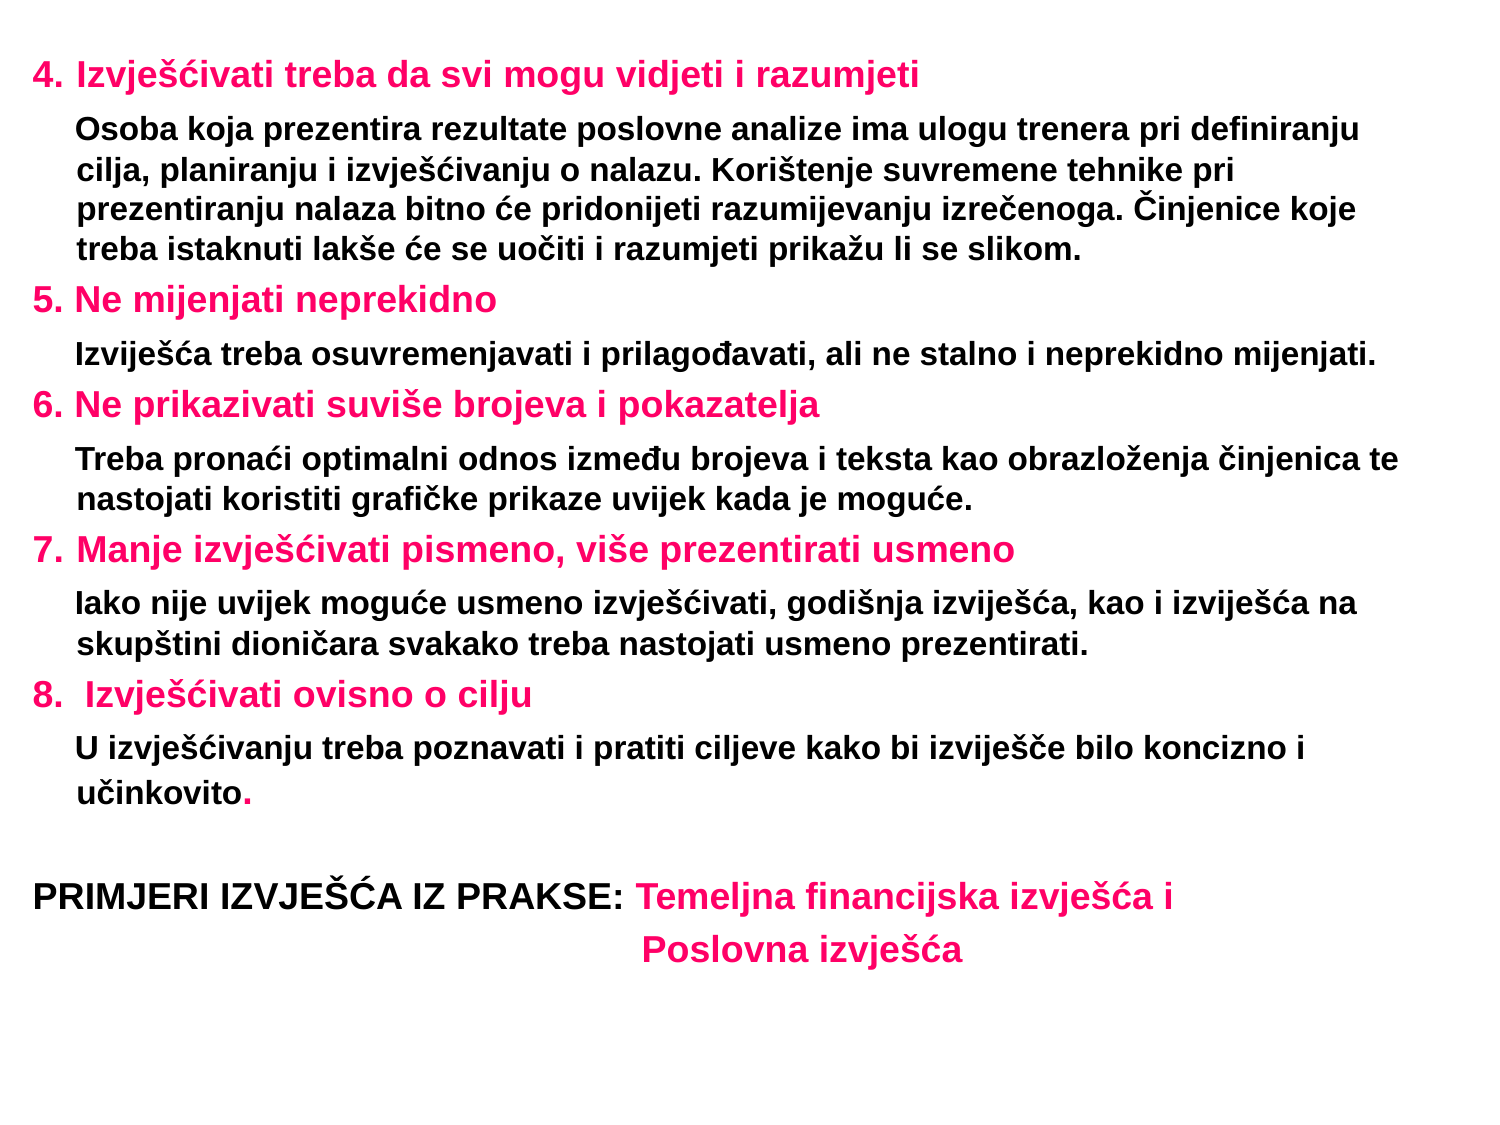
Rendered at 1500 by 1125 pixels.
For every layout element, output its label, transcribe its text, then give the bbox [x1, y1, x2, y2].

list Izvješćivati treba da svi mogu vidjeti i razumjeti Osoba koja prezentira rezultate poslovne analize ima ulogu trenera pri definiranju cilja, planiranju i izvješćivanju o nalazu. Korištenje suvremene tehnike pri prezentiranju nalaza bitno će pridonijeti razumijevanju izrečenoga. Činjenice koje treba istaknuti lakše će se uočiti i razumjeti prikažu li se slikom. 5. Ne mijenjati neprekidno Izviješća treba osuvremenjavati i prilagođavati, ali ne stalno i neprekidno mijenjati. 6. Ne prikazivati suviše brojeva i pokazatelja Treba pronaći optimalni odnos između brojeva i teksta kao obrazloženja činjenica te nastojati koristiti grafičke prikaze uvijek kada je moguće. Manje izvješćivati pismeno, više prezentirati usmeno Iako nije uvijek moguće usmeno izvješćivati, godišnja izviješća, kao i izviješća na skupštini dioničara svakako treba nastojati usmeno prezentirati. 8. Izvješćivati ovisno o cilju U izvješćivanju treba poznavati i pratiti ciljeve kako bi izviješče bilo koncizno i učinkovito. PRIMJERI IZVJEŠĆA IZ PRAKSE: Temeljna financijska izvješća i Poslovna izvješća [17, 42, 1424, 1095]
